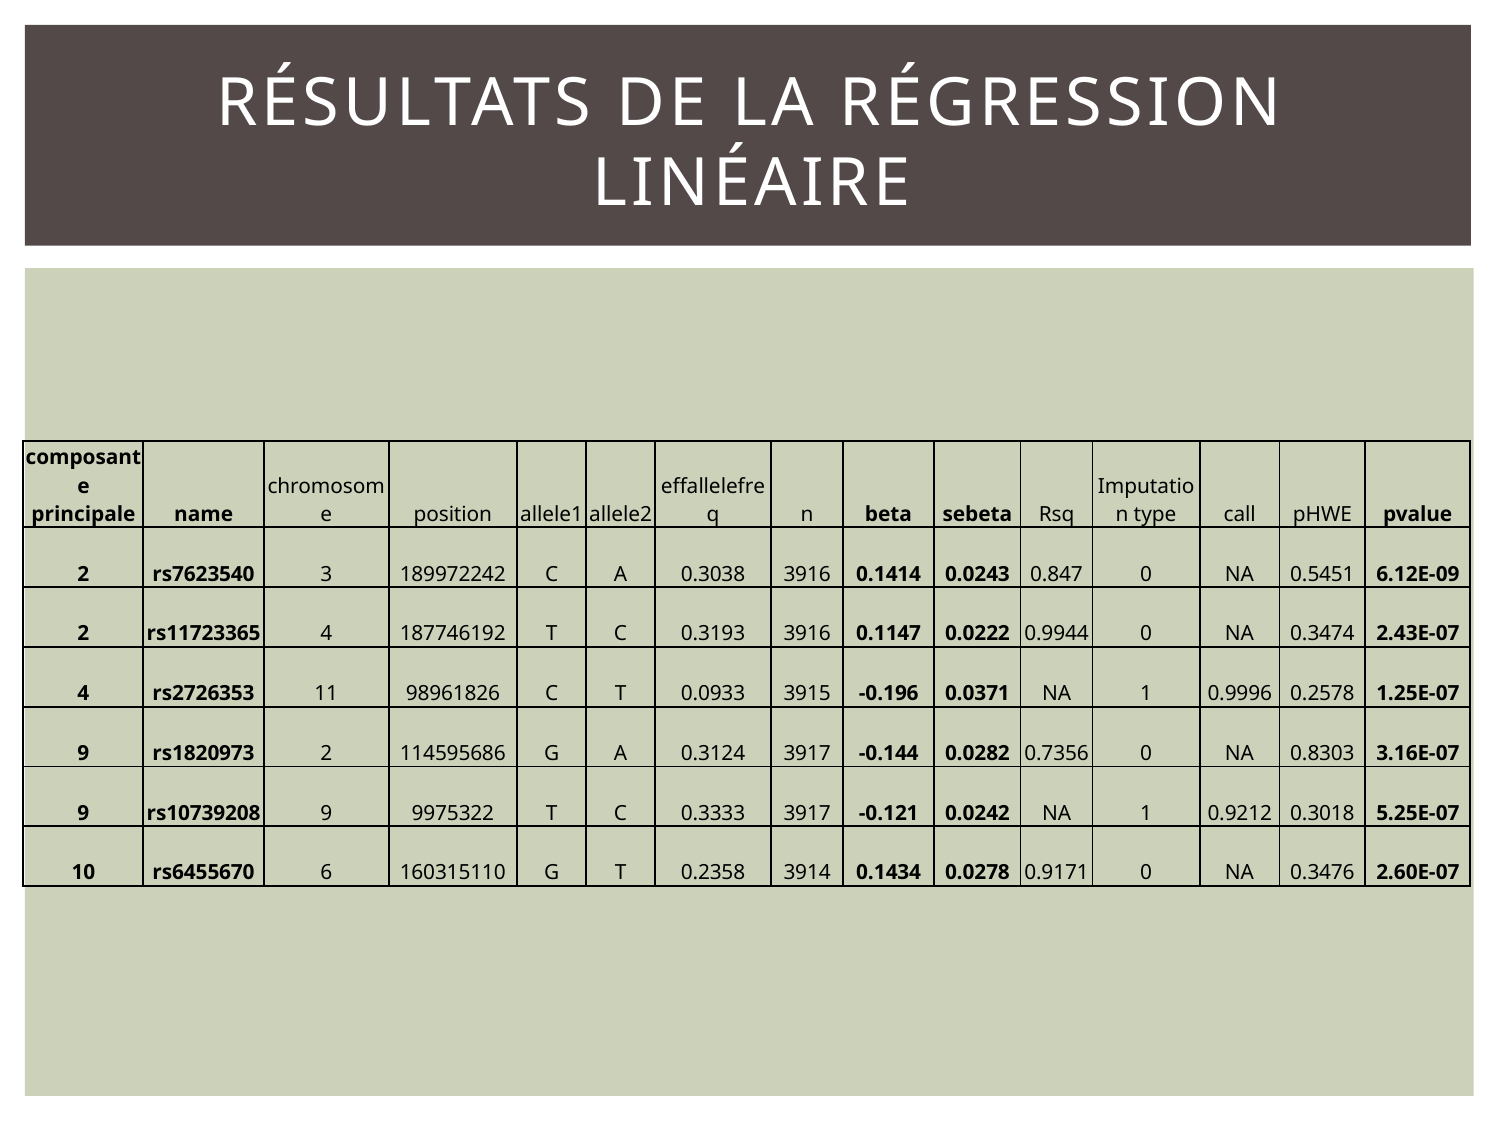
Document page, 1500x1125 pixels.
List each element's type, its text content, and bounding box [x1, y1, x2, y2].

table_cell 2.43E-07 [1366, 588, 1469, 646]
table_cell 2.60E-07 [1366, 827, 1469, 885]
table_header pHWE [1280, 442, 1364, 526]
table_header effallelefreq [656, 442, 770, 526]
table_cell NA [1021, 767, 1092, 825]
table_cell 0.3124 [656, 708, 770, 766]
table_cell 6.12E-09 [1366, 528, 1469, 586]
table_cell 4 [265, 588, 388, 646]
table_cell 98961826 [390, 648, 516, 706]
table_cell 1 [1093, 648, 1199, 706]
table_cell 3915 [772, 648, 842, 706]
table_cell 0 [1093, 528, 1199, 586]
table_cell 0.9996 [1201, 648, 1279, 706]
table_cell rs7623540 [144, 528, 263, 586]
table_header Rsq [1021, 442, 1092, 526]
table_cell 6 [265, 827, 388, 885]
table_cell 0.1147 [844, 588, 933, 646]
table_cell -0.144 [844, 708, 933, 766]
table_cell 0 [1093, 708, 1199, 766]
table_cell 0 [1093, 588, 1199, 646]
table_cell rs1820973 [144, 708, 263, 766]
table_cell 9 [24, 767, 142, 825]
table_cell 0.2358 [656, 827, 770, 885]
table_header call [1201, 442, 1279, 526]
table_cell 0.3476 [1280, 827, 1364, 885]
table_cell 0.3193 [656, 588, 770, 646]
table_cell C [587, 767, 654, 825]
table_cell 0.5451 [1280, 528, 1364, 586]
table_cell 0.847 [1021, 528, 1092, 586]
table_cell rs6455670 [144, 827, 263, 885]
table_cell 3917 [772, 767, 842, 825]
table_cell 0.0282 [935, 708, 1020, 766]
table_cell 0.2578 [1280, 648, 1364, 706]
table_cell 0.9171 [1021, 827, 1092, 885]
table_cell 2 [265, 708, 388, 766]
table_cell C [518, 648, 585, 706]
title Résultats de la régression linéaire [75, 45, 1429, 233]
table_cell 9 [265, 767, 388, 825]
table_cell G [518, 708, 585, 766]
table_cell T [518, 588, 585, 646]
table_cell 9 [24, 708, 142, 766]
table_cell 3916 [772, 588, 842, 646]
table_cell 0.3474 [1280, 588, 1364, 646]
table_cell 0.9212 [1201, 767, 1279, 825]
table_cell 3914 [772, 827, 842, 885]
table_cell 9975322 [390, 767, 516, 825]
table_cell 0.7356 [1021, 708, 1092, 766]
table_cell 11 [265, 648, 388, 706]
table_cell NA [1201, 588, 1279, 646]
table_cell T [587, 827, 654, 885]
table_cell 4 [24, 648, 142, 706]
table_cell A [587, 528, 654, 586]
table_header allele1 [518, 442, 585, 526]
table_cell NA [1201, 528, 1279, 586]
table_cell 187746192 [390, 588, 516, 646]
table_header sebeta [935, 442, 1020, 526]
table_cell 2 [24, 528, 142, 586]
table_cell 3.16E-07 [1366, 708, 1469, 766]
table_cell 3 [265, 528, 388, 586]
table_cell 0.1414 [844, 528, 933, 586]
table_cell NA [1201, 827, 1279, 885]
table_cell rs10739208 [144, 767, 263, 825]
table_header pvalue [1366, 442, 1469, 526]
table_header beta [844, 442, 933, 526]
table_cell 0.1434 [844, 827, 933, 885]
table_cell 1.25E-07 [1366, 648, 1469, 706]
table_cell G [518, 827, 585, 885]
table_cell 0.3333 [656, 767, 770, 825]
table_cell 10 [24, 827, 142, 885]
table_cell 189972242 [390, 528, 516, 586]
table_cell -0.196 [844, 648, 933, 706]
table_cell rs2726353 [144, 648, 263, 706]
table_cell 0.0242 [935, 767, 1020, 825]
table_cell 0.0278 [935, 827, 1020, 885]
table_header n [772, 442, 842, 526]
table_header position [390, 442, 516, 526]
table_cell 0.0371 [935, 648, 1020, 706]
table_cell T [587, 648, 654, 706]
table_cell 0.8303 [1280, 708, 1364, 766]
table_cell 0.0933 [656, 648, 770, 706]
table_cell C [518, 528, 585, 586]
table_cell 5.25E-07 [1366, 767, 1469, 825]
table_cell 3917 [772, 708, 842, 766]
table_header name [144, 442, 263, 526]
table_cell -0.121 [844, 767, 933, 825]
table_cell A [587, 708, 654, 766]
table_cell T [518, 767, 585, 825]
table_header allele2 [587, 442, 654, 526]
table_cell rs11723365 [144, 588, 263, 646]
table_cell 2 [24, 588, 142, 646]
table_header composante principale [24, 442, 142, 526]
table_cell 1 [1093, 767, 1199, 825]
table_cell 114595686 [390, 708, 516, 766]
table_cell 0.0243 [935, 528, 1020, 586]
table_cell 0.9944 [1021, 588, 1092, 646]
table_header chromosome [265, 442, 388, 526]
table_header Imputation type [1093, 442, 1199, 526]
table_cell 160315110 [390, 827, 516, 885]
table_cell C [587, 588, 654, 646]
table_cell NA [1021, 648, 1092, 706]
table_cell 0.3018 [1280, 767, 1364, 825]
table_cell 0.0222 [935, 588, 1020, 646]
table_cell NA [1201, 708, 1279, 766]
table_cell 3916 [772, 528, 842, 586]
table_cell 0.3038 [656, 528, 770, 586]
table_cell 0 [1093, 827, 1199, 885]
